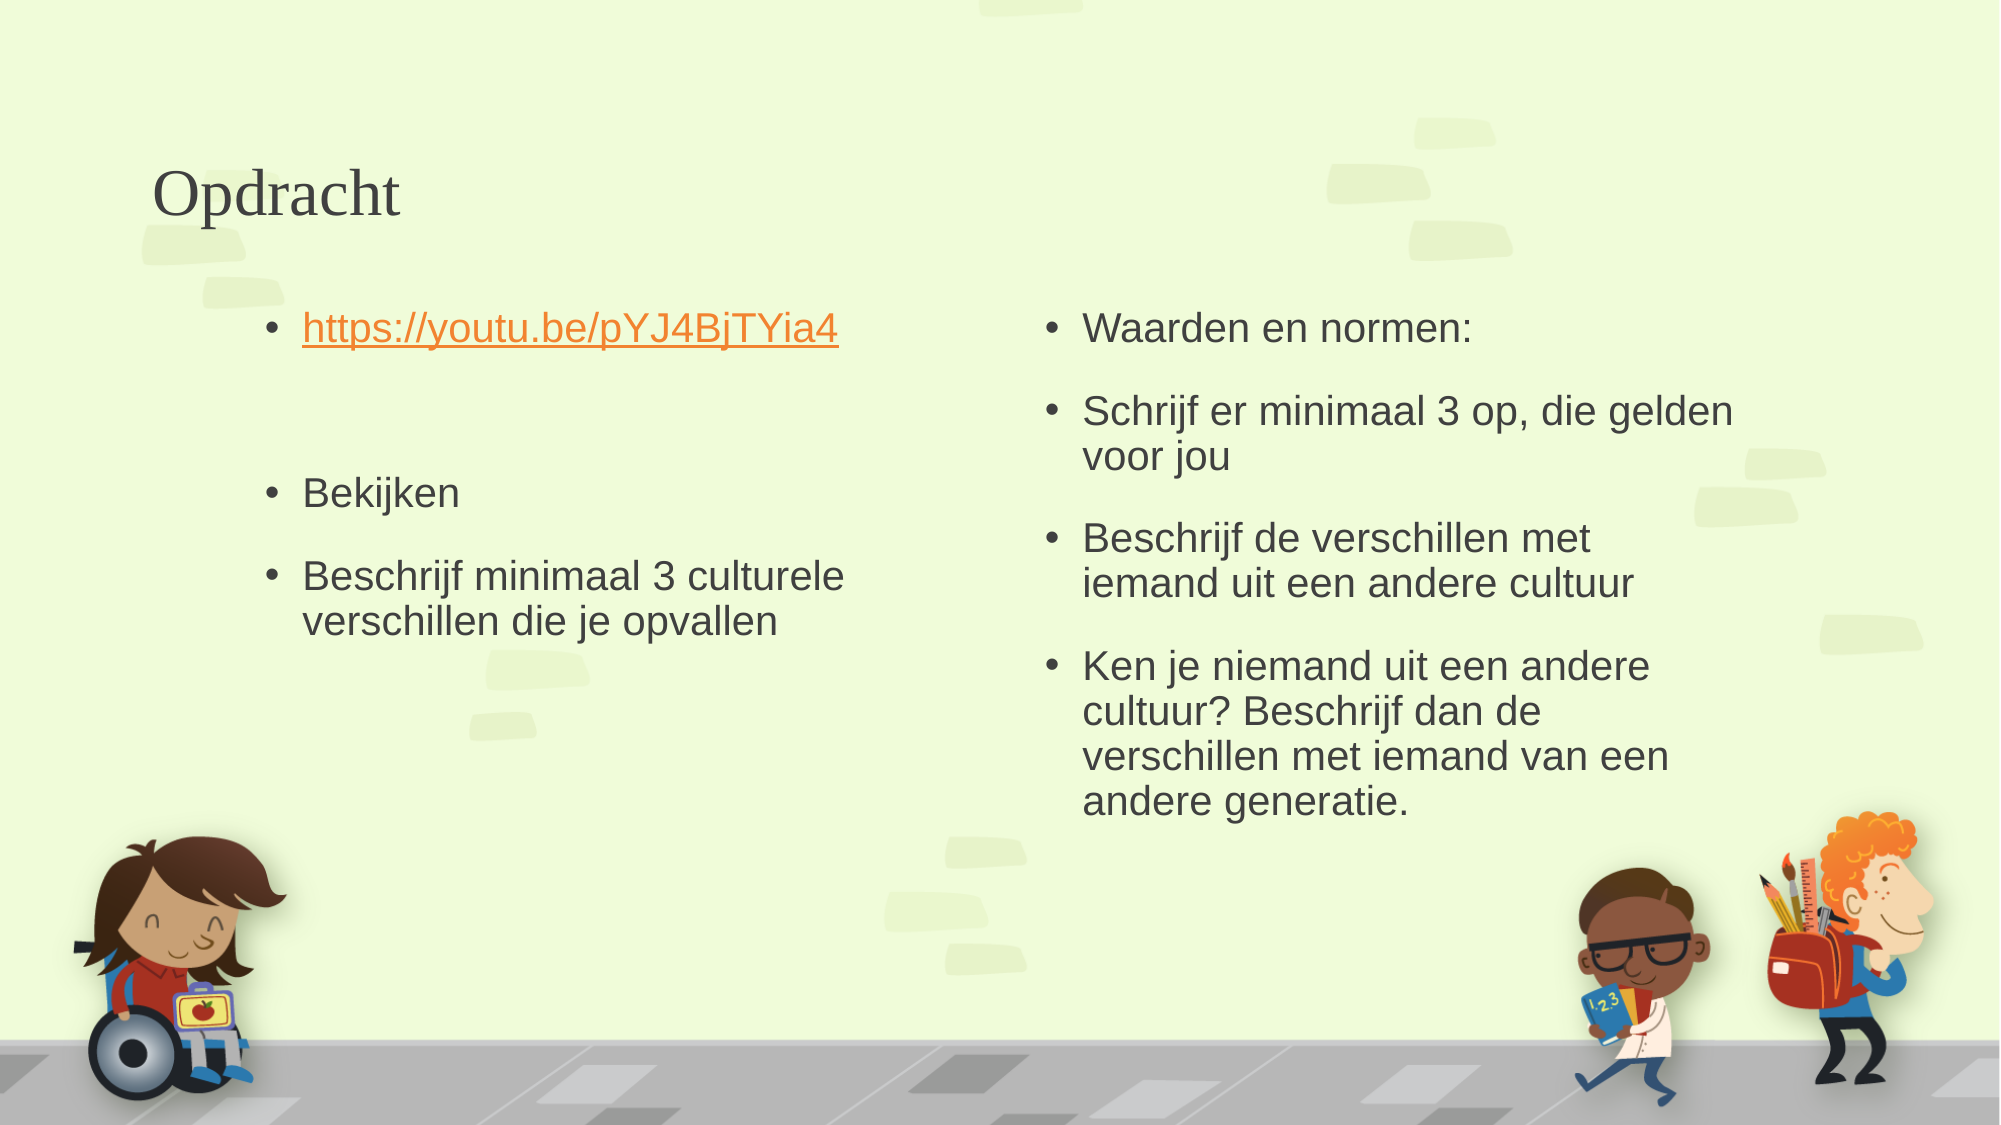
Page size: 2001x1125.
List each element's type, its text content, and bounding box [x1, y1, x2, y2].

list https://youtu.be/pYJ4BjTYia4 Bekijken Beschrijf minimaal 3 culturele verschillen die je opvallen [249, 299, 970, 870]
list Waarden en normen: Schrijf er minimaal 3 op, die gelden voor jou Beschrijf de verschillen met iemand uit een andere cultuur Ken je niemand uit een andere cultuur? Beschrijf dan de verschillen met iemand van een andere generatie. [1029, 299, 1750, 870]
picture [0, 0, 2000, 1125]
title Opdracht [137, 59, 1750, 238]
